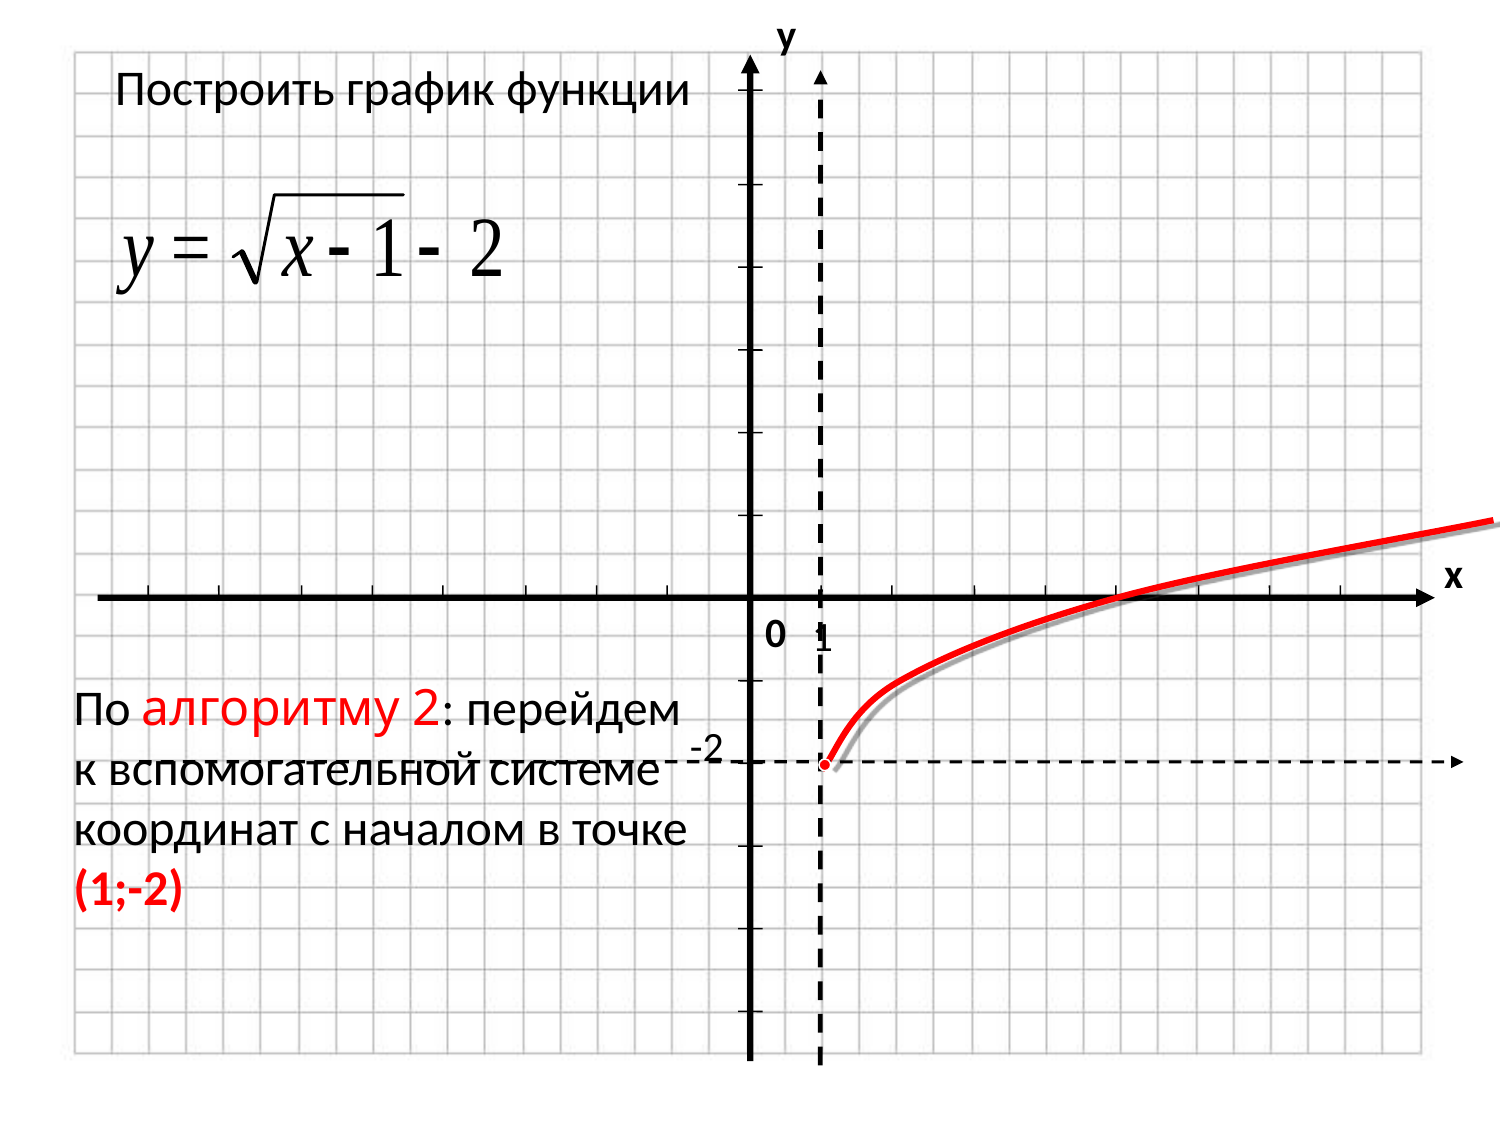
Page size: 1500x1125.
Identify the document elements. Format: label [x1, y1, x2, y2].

text_box [41, 0, 1500, 1077]
text_box [105, 140, 518, 313]
